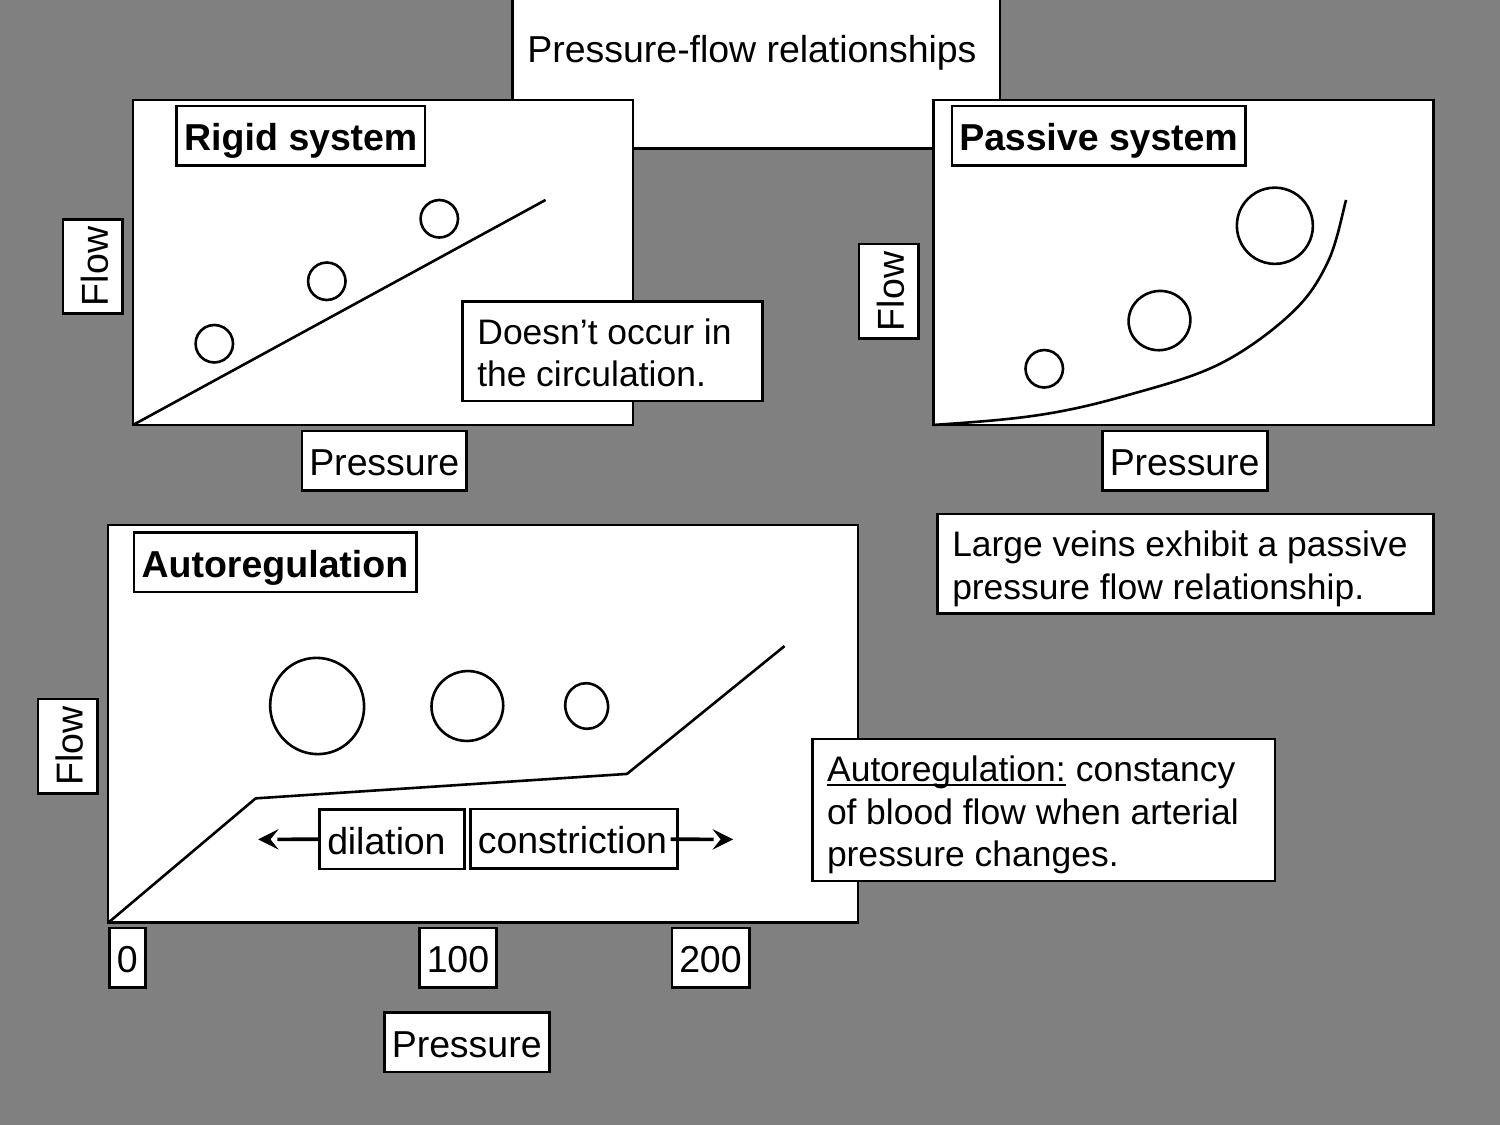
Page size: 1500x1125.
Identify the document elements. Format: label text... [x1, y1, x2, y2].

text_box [37, 524, 859, 1076]
text_box Large veins exhibit a passive pressure flow relationship. [937, 513, 1434, 614]
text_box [62, 99, 763, 494]
text_box Autoregulation: constancy of blood flow when arterial pressure changes. [862, 738, 1275, 882]
title Pressure-flow relationships [511, 0, 1001, 150]
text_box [858, 99, 1434, 494]
